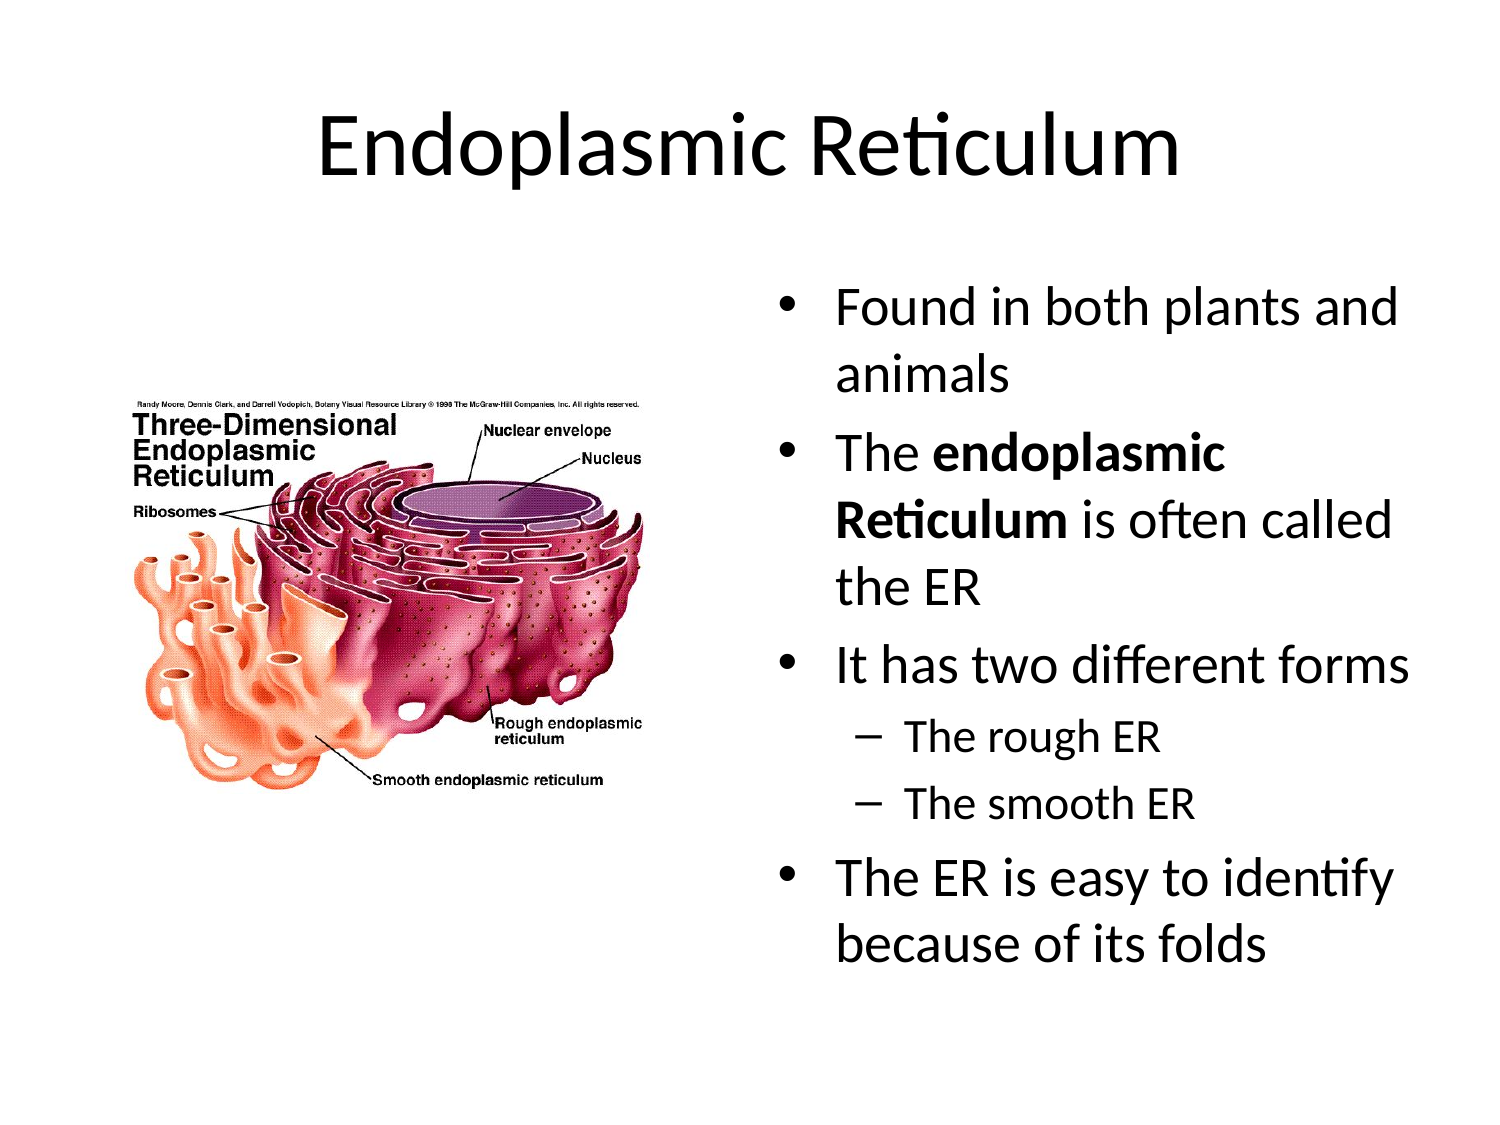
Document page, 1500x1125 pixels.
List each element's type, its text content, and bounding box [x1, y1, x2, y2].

title Endoplasmic Reticulum [75, 45, 1425, 233]
list Found in both plants and animals The endoplasmic Reticulum is often called the ER It has two different forms The rough ER The smooth ER The ER is easy to identify because of its folds [762, 262, 1425, 1005]
picture [124, 399, 651, 794]
